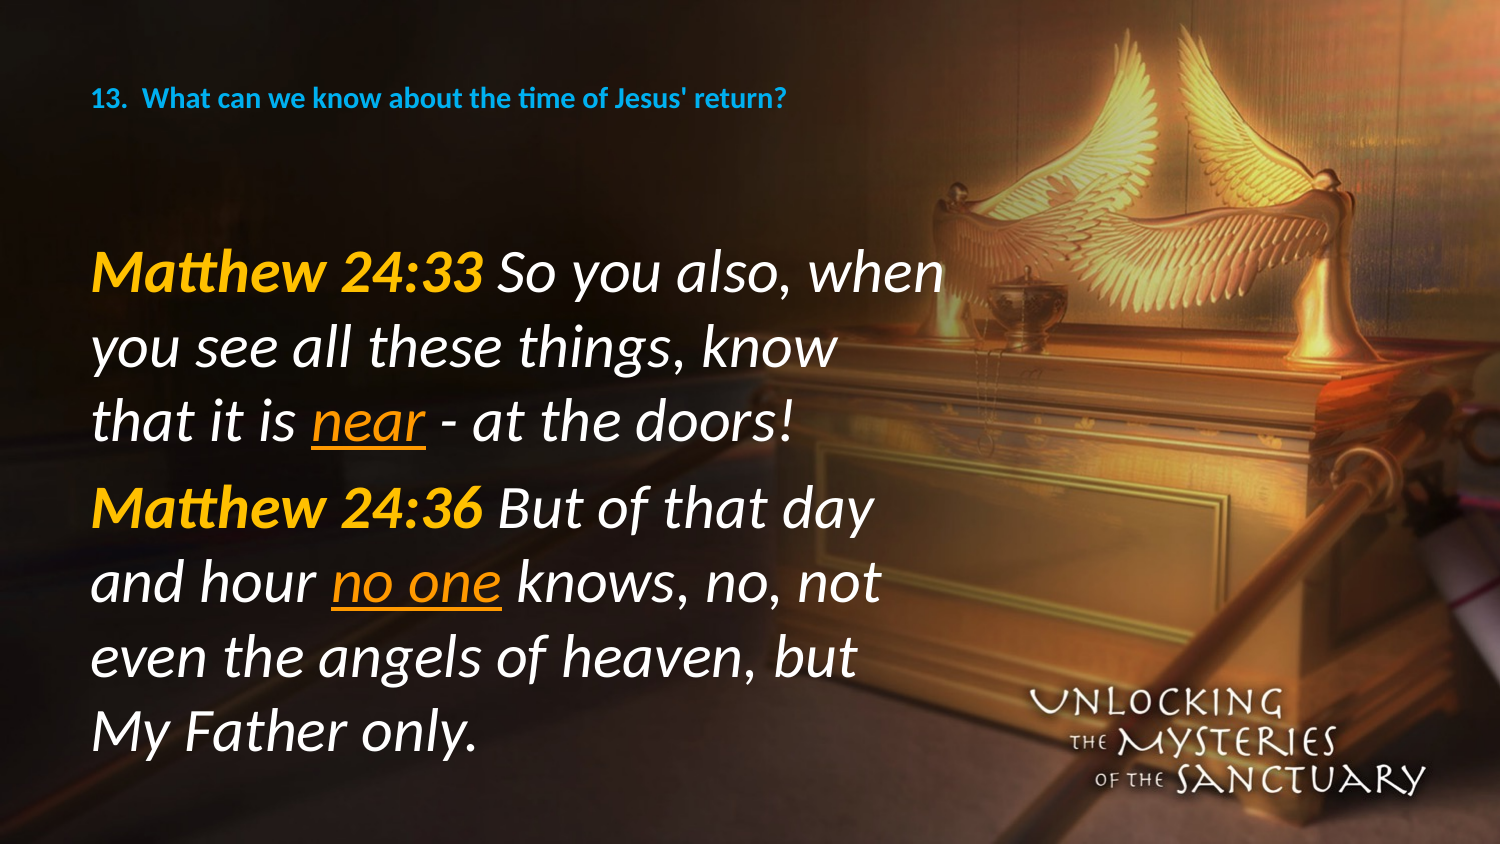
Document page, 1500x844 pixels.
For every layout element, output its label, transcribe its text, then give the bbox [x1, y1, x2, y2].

picture [0, 0, 1500, 844]
list Matthew 24:33 So you also, when you see all these things, know that it is near - at the doors! Matthew 24:36 But of that day and hour no one knows, no, not even the angels of heaven, but My Father only. [75, 223, 964, 844]
title 13. What can we know about the time of Jesus' return? [75, 33, 1425, 175]
